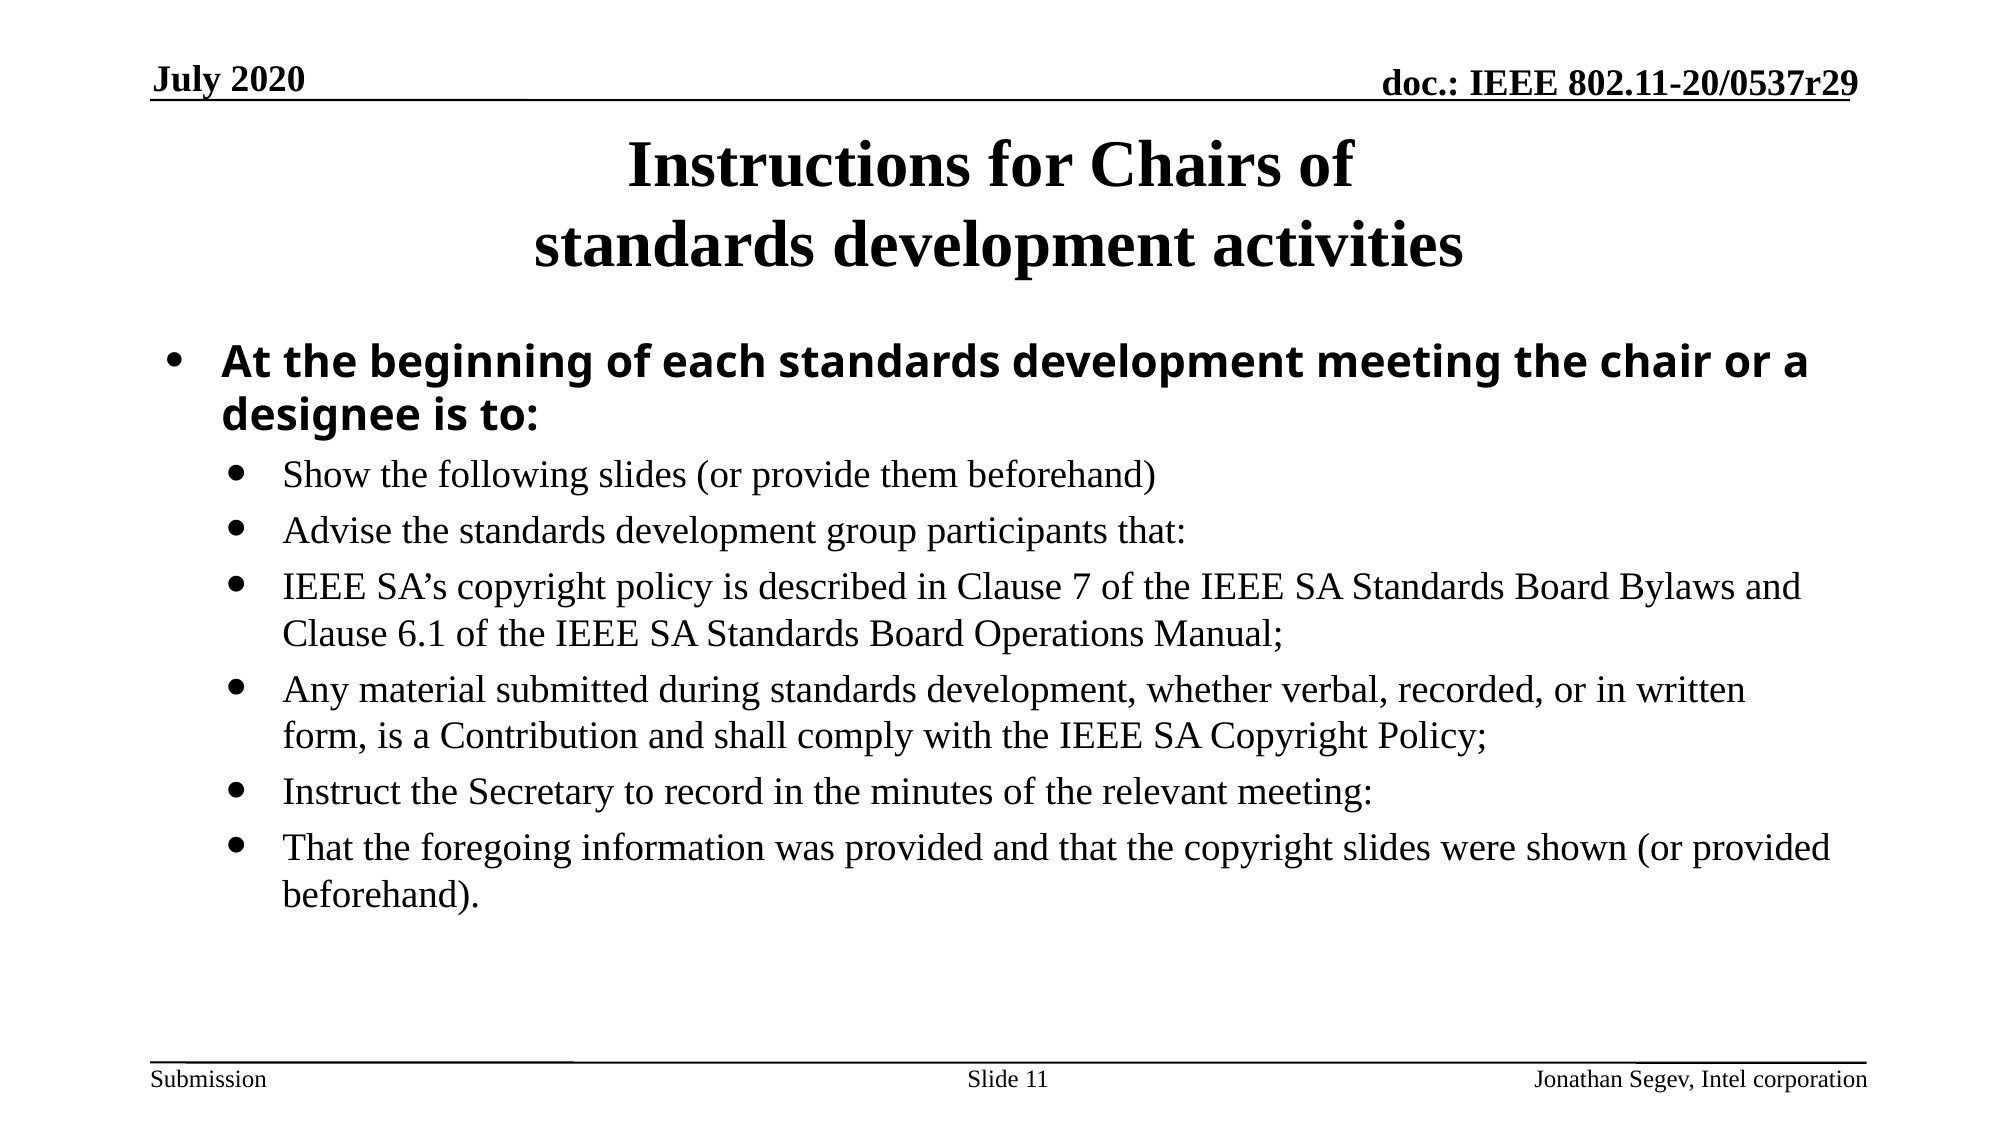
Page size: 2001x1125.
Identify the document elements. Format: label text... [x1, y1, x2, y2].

footer Jonathan Segev, Intel corporation [1171, 1061, 1869, 1093]
list At the beginning of each standards development meeting the chair or a designee is to: Show the following slides (or provide them beforehand) Advise the standards development group participants that: IEEE SA’s copyright policy is described in Clause 7 of the IEEE SA Standards Board Bylaws and Clause 6.1 of the IEEE SA Standards Board Operations Manual; Any material submitted during standards development, whether verbal, recorded, or in written form, is a Contribution and shall comply with the IEEE SA Copyright Policy; Instruct the Secretary to record in the minutes of the relevant meeting: That the foregoing information was provided and that the copyright slides were shown (or provided beforehand). [149, 324, 1850, 1000]
title Instructions for Chairs of standards development activities [149, 112, 1850, 288]
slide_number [152, 54, 563, 100]
slide_number Slide 11 [950, 1061, 1067, 1123]
